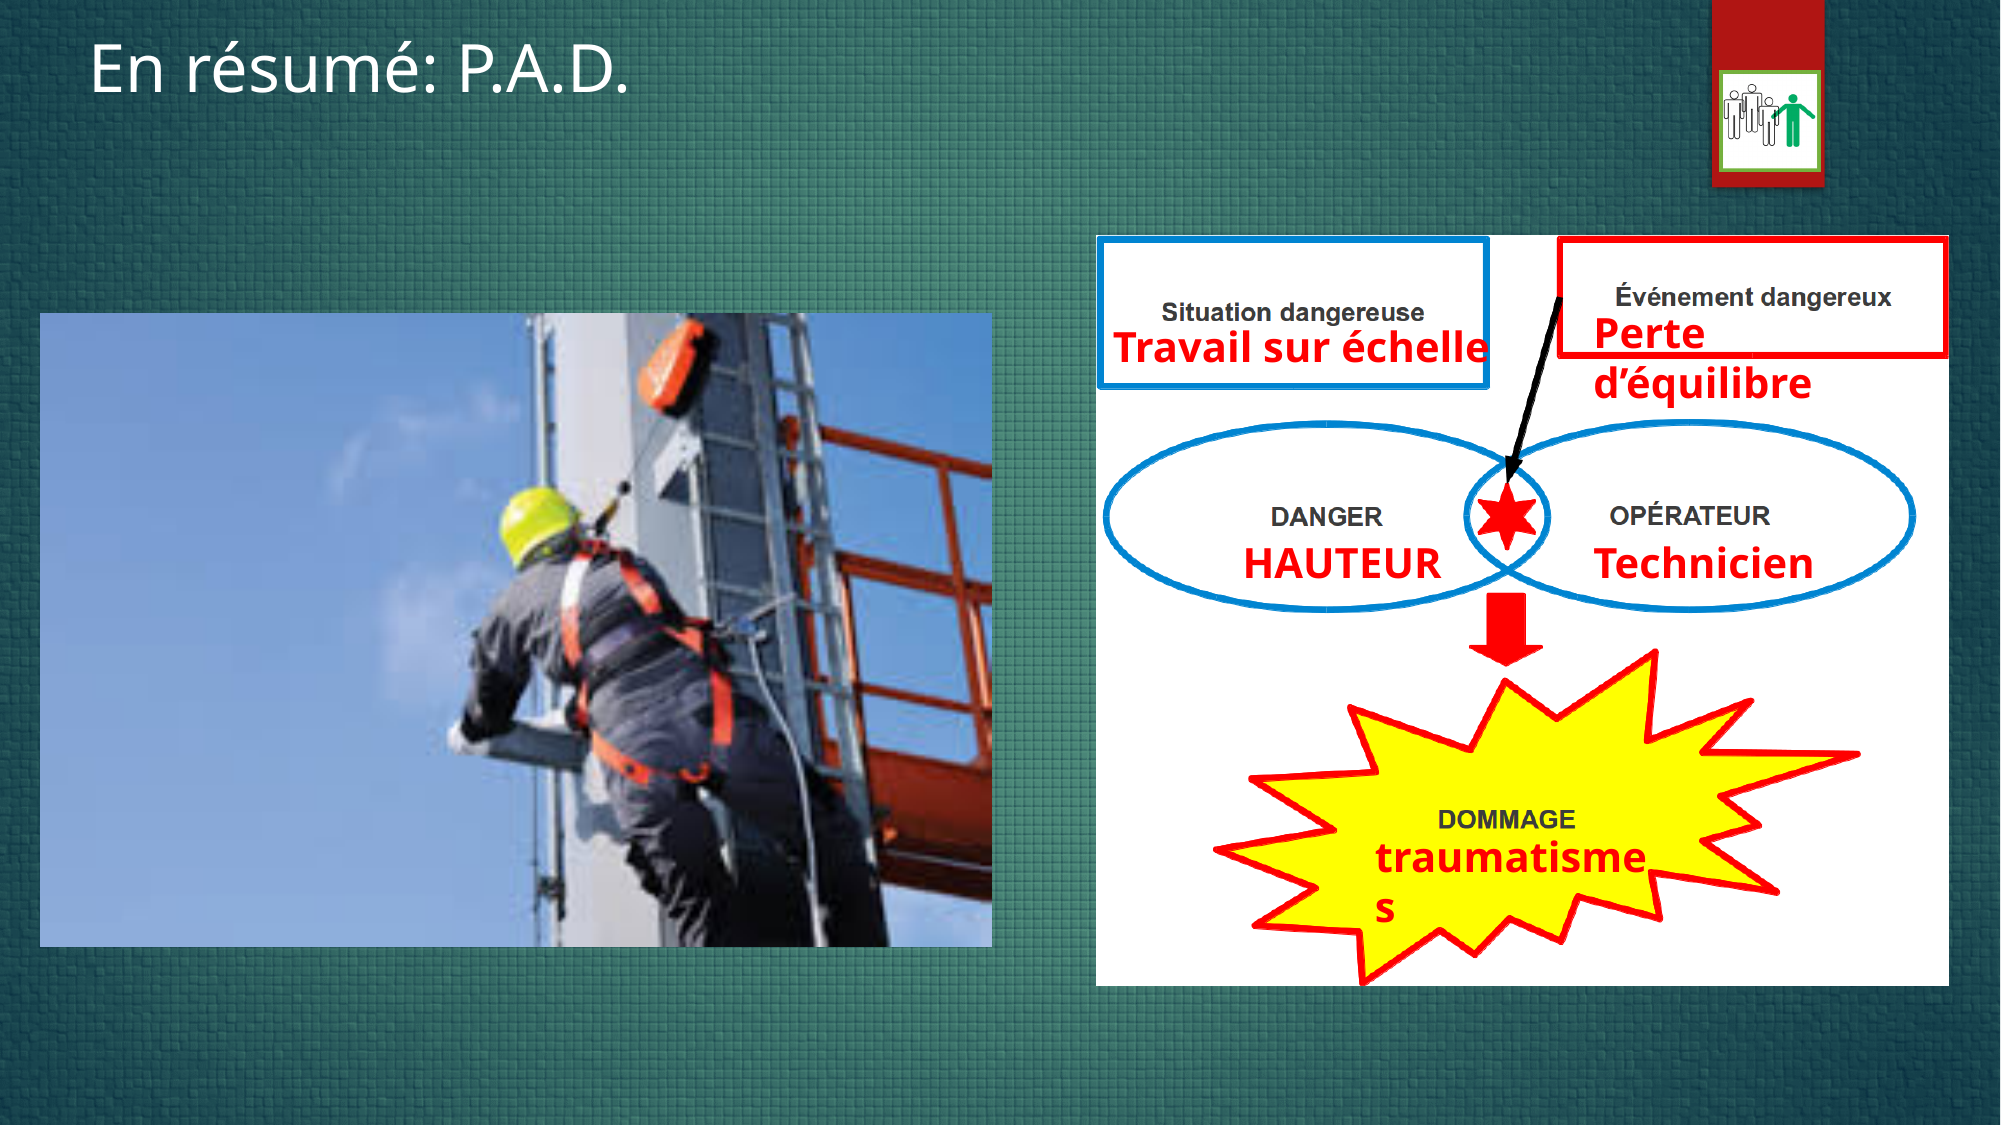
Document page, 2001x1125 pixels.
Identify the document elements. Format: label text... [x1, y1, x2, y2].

text_box En résumé: P.A.D. [74, 18, 749, 113]
picture [1096, 235, 1950, 987]
picture [40, 313, 992, 947]
picture [1718, 70, 1821, 172]
